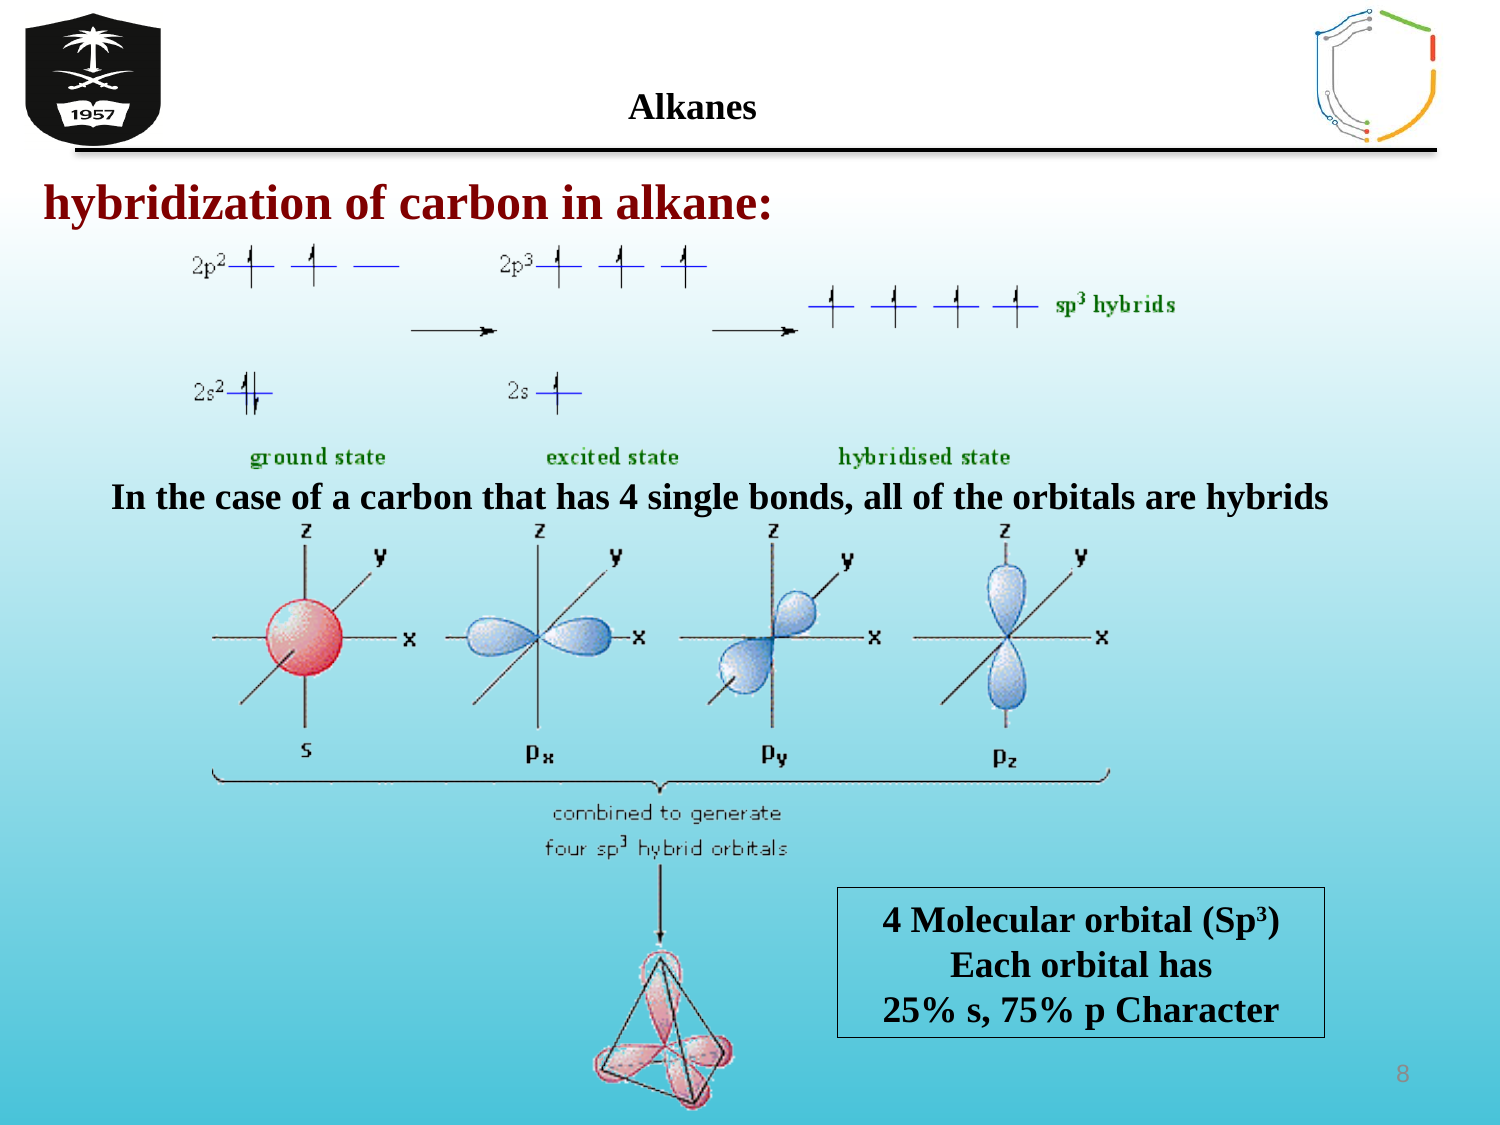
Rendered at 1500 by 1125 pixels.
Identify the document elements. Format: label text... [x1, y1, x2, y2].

text_box 4 Molecular orbital (Sp3) Each orbital has 25% s, 75% p Character [1116, 887, 1325, 1038]
slide_number 8 [1116, 1042, 1425, 1103]
text_box Alkanes [613, 74, 773, 135]
picture [24, 12, 163, 151]
picture [174, 226, 1188, 501]
text_box In the case of a carbon that has 4 single bonds, all of the orbitals are hybrids [96, 464, 1345, 525]
picture [212, 520, 1113, 1113]
picture [1287, 0, 1463, 165]
text_box hybridization of carbon in alkane: [28, 162, 790, 238]
